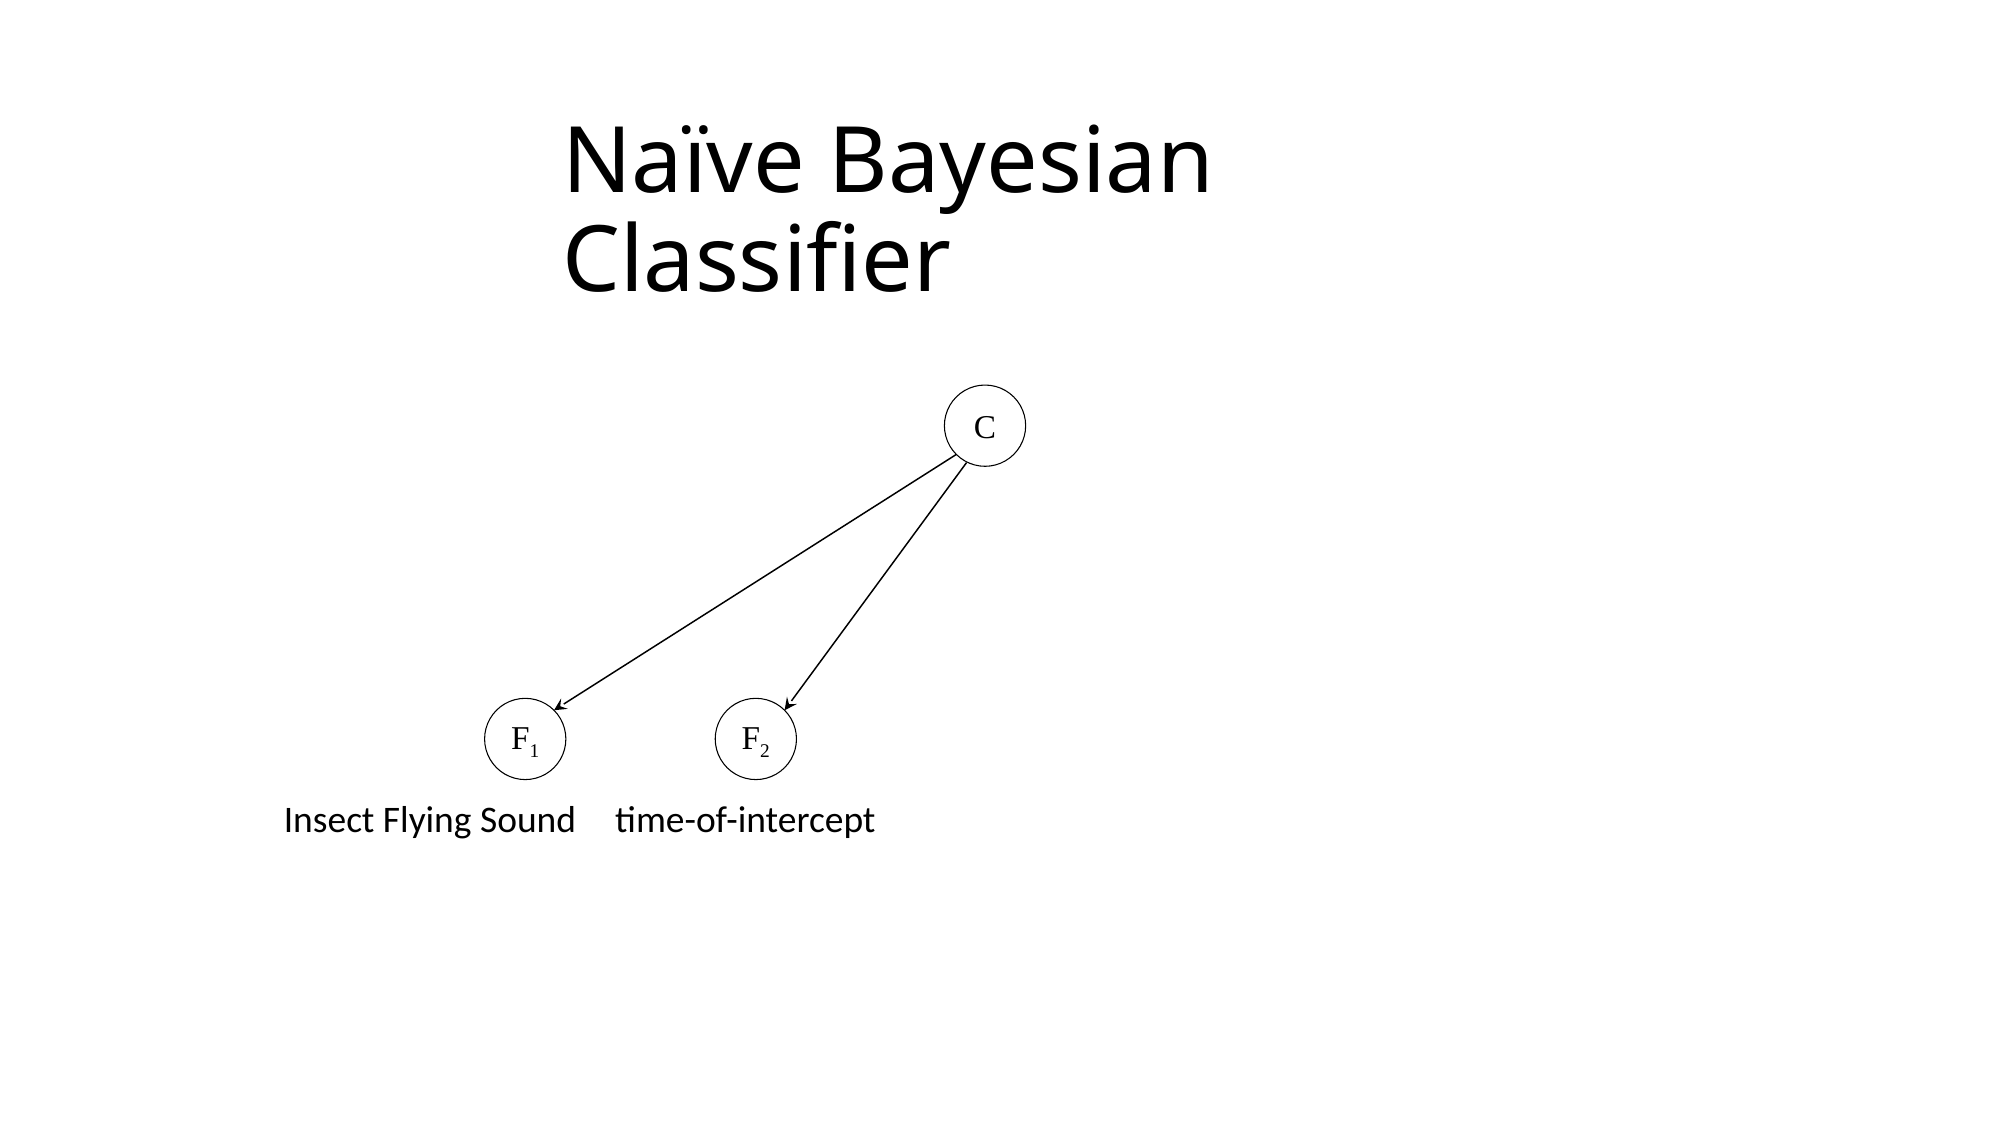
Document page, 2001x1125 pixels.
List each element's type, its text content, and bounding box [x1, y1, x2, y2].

text_box Insect Flying Sound [269, 787, 600, 848]
title Naïve Bayesian Classifier [547, 103, 1481, 322]
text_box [600, 462, 967, 849]
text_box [484, 385, 1026, 780]
